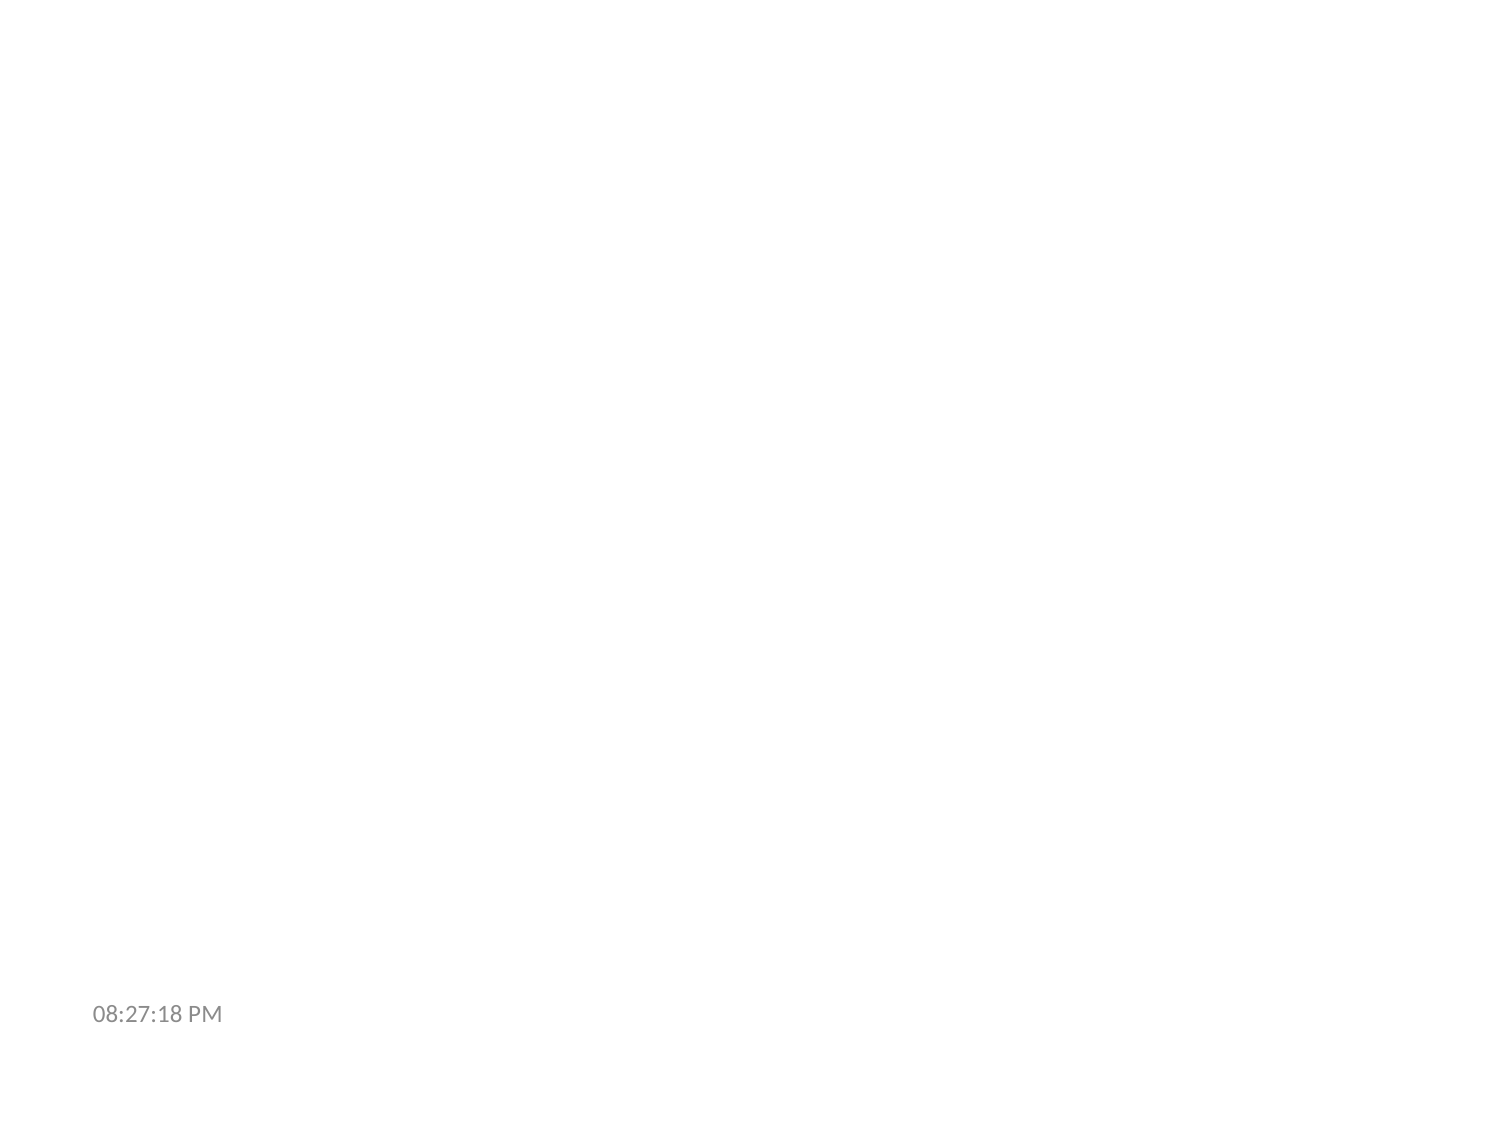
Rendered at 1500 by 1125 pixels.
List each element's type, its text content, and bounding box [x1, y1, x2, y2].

text_box 3:35:09 PM [77, 982, 428, 1043]
